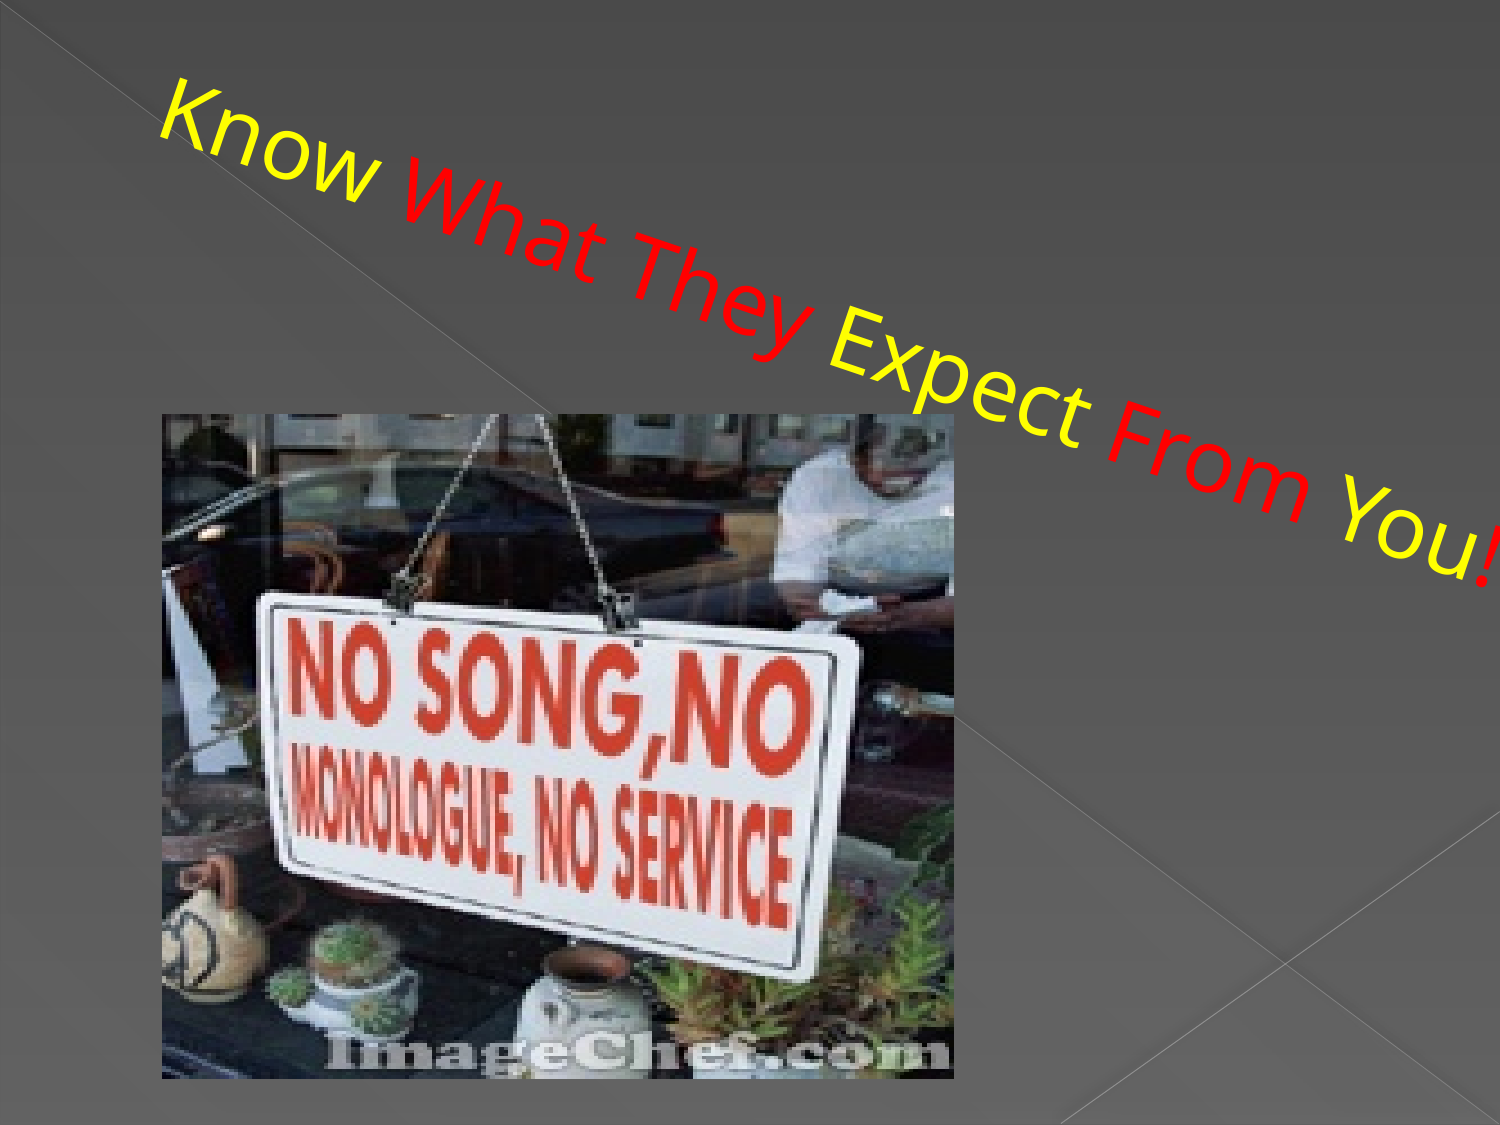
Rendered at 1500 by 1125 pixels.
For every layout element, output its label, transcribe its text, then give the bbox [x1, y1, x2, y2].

title Know What They Expect From You! [37, 0, 1500, 678]
picture [162, 414, 955, 1080]
